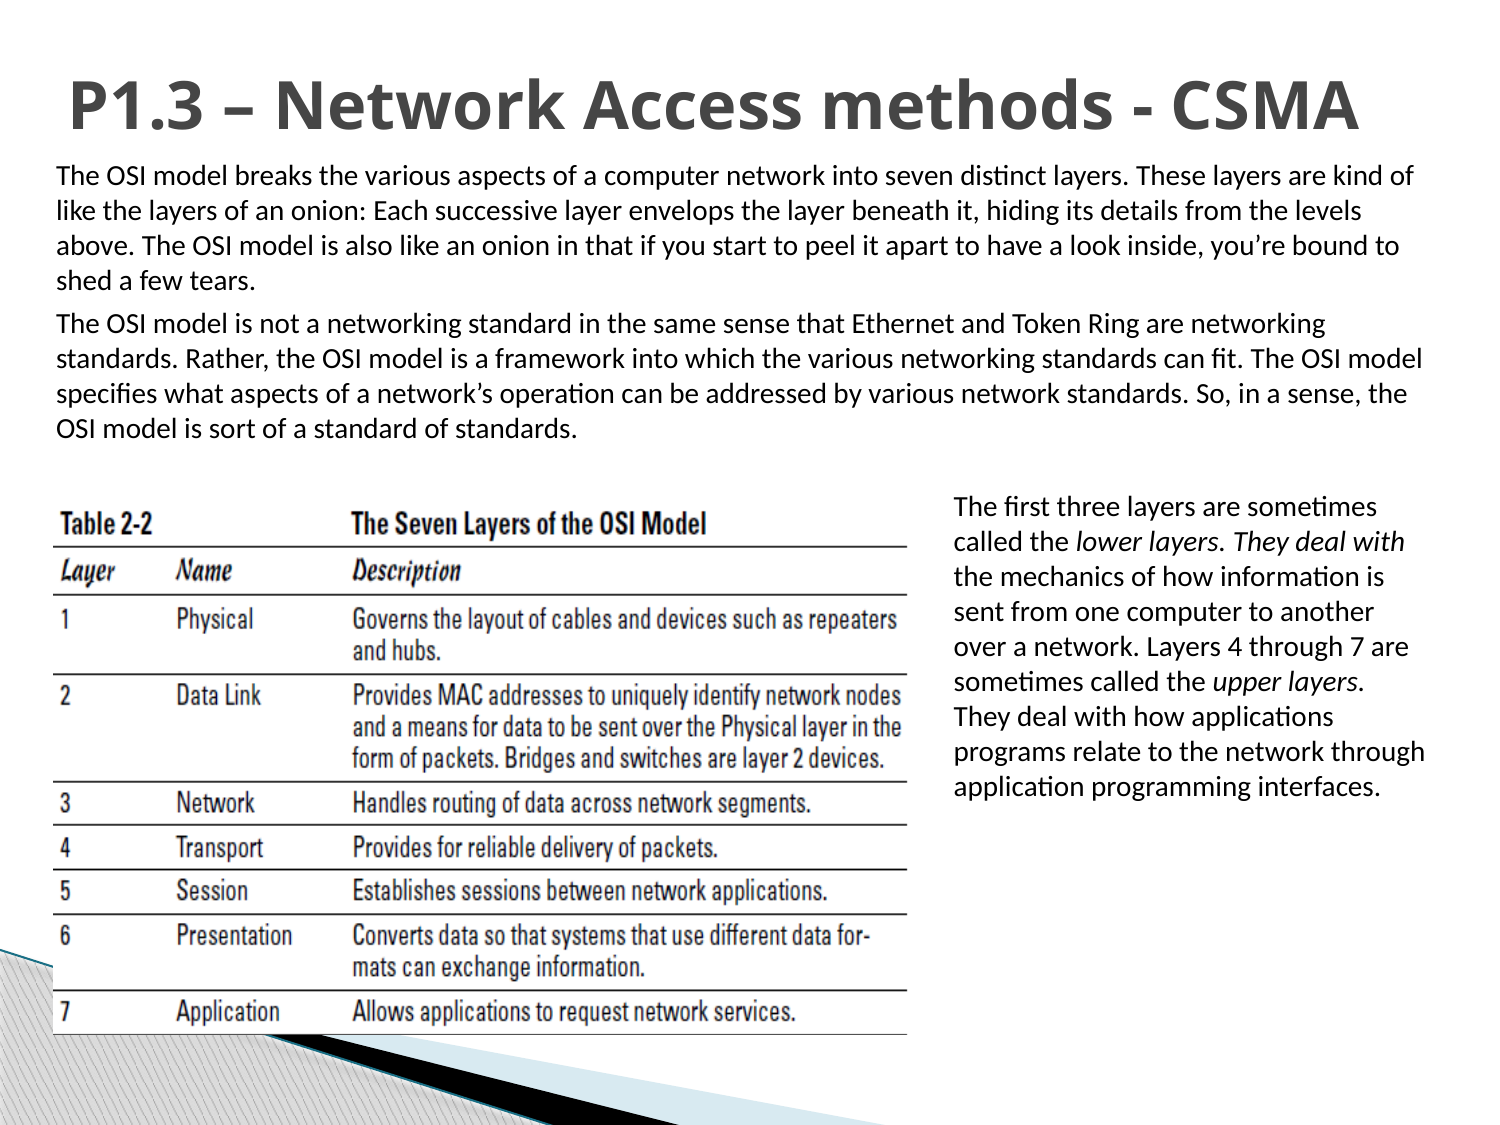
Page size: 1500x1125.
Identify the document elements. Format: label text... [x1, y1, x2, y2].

text_box The first three layers are sometimes called the lower layers. They deal with the mechanics of how information is sent from one computer to another over a network. Layers 4 through 7 are sometimes called the upper layers. They deal with how applications programs relate to the network through application programming interfaces. [938, 479, 1447, 810]
title P1.3 – Network Access methods - CSMA [53, 45, 1459, 161]
picture [52, 496, 916, 1036]
list The OSI model breaks the various aspects of a computer network into seven distinct layers. These layers are kind of like the layers of an onion: Each successive layer envelops the layer beneath it, hiding its details from the levels above. The OSI model is also like an onion in that if you start to peel it apart to have a look inside, you’re bound to shed a few tears. The OSI model is not a networking standard in the same sense that Ethernet and Token Ring are networking standards. Rather, the OSI model is a framework into which the various networking standards can fit. The OSI model specifies what aspects of a network’s operation can be addressed by various network standards. So, in a sense, the OSI model is sort of a standard of standards. [41, 149, 1459, 469]
